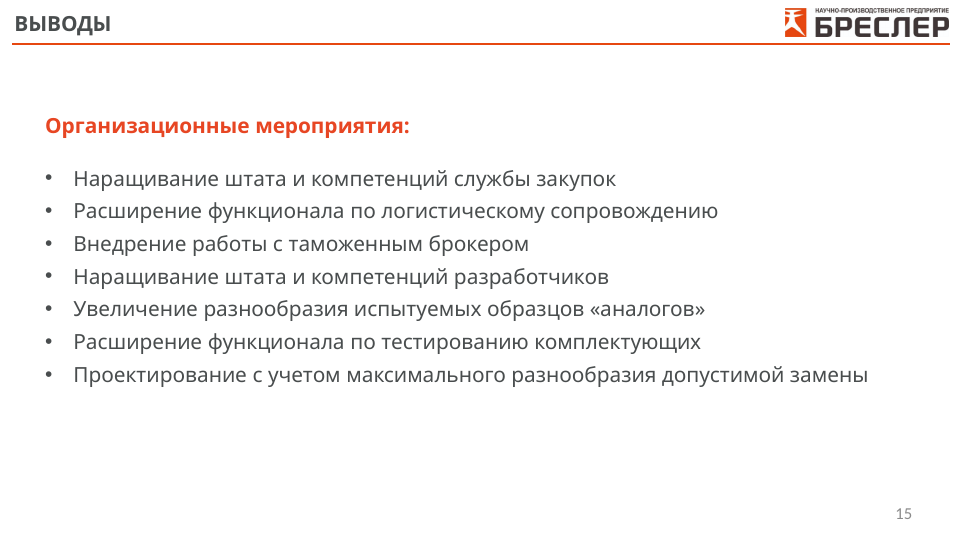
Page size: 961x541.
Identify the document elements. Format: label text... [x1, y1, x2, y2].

picture [785, 8, 949, 37]
slide_number 15 [691, 502, 913, 541]
text_box Организационные мероприятия: Наращивание штата и компетенций службы закупок Расширение функционала по логистическому сопровождению Внедрение работы с таможенным брокером Наращивание штата и компетенций разработчиков Увеличение разнообразия испытуемых образцов «аналогов» Расширение функционала по тестированию комплектующих Проектирование с учетом максимального разнообразия допустимой замены [43, 112, 894, 387]
title ВЫВОДЫ [12, 0, 775, 68]
